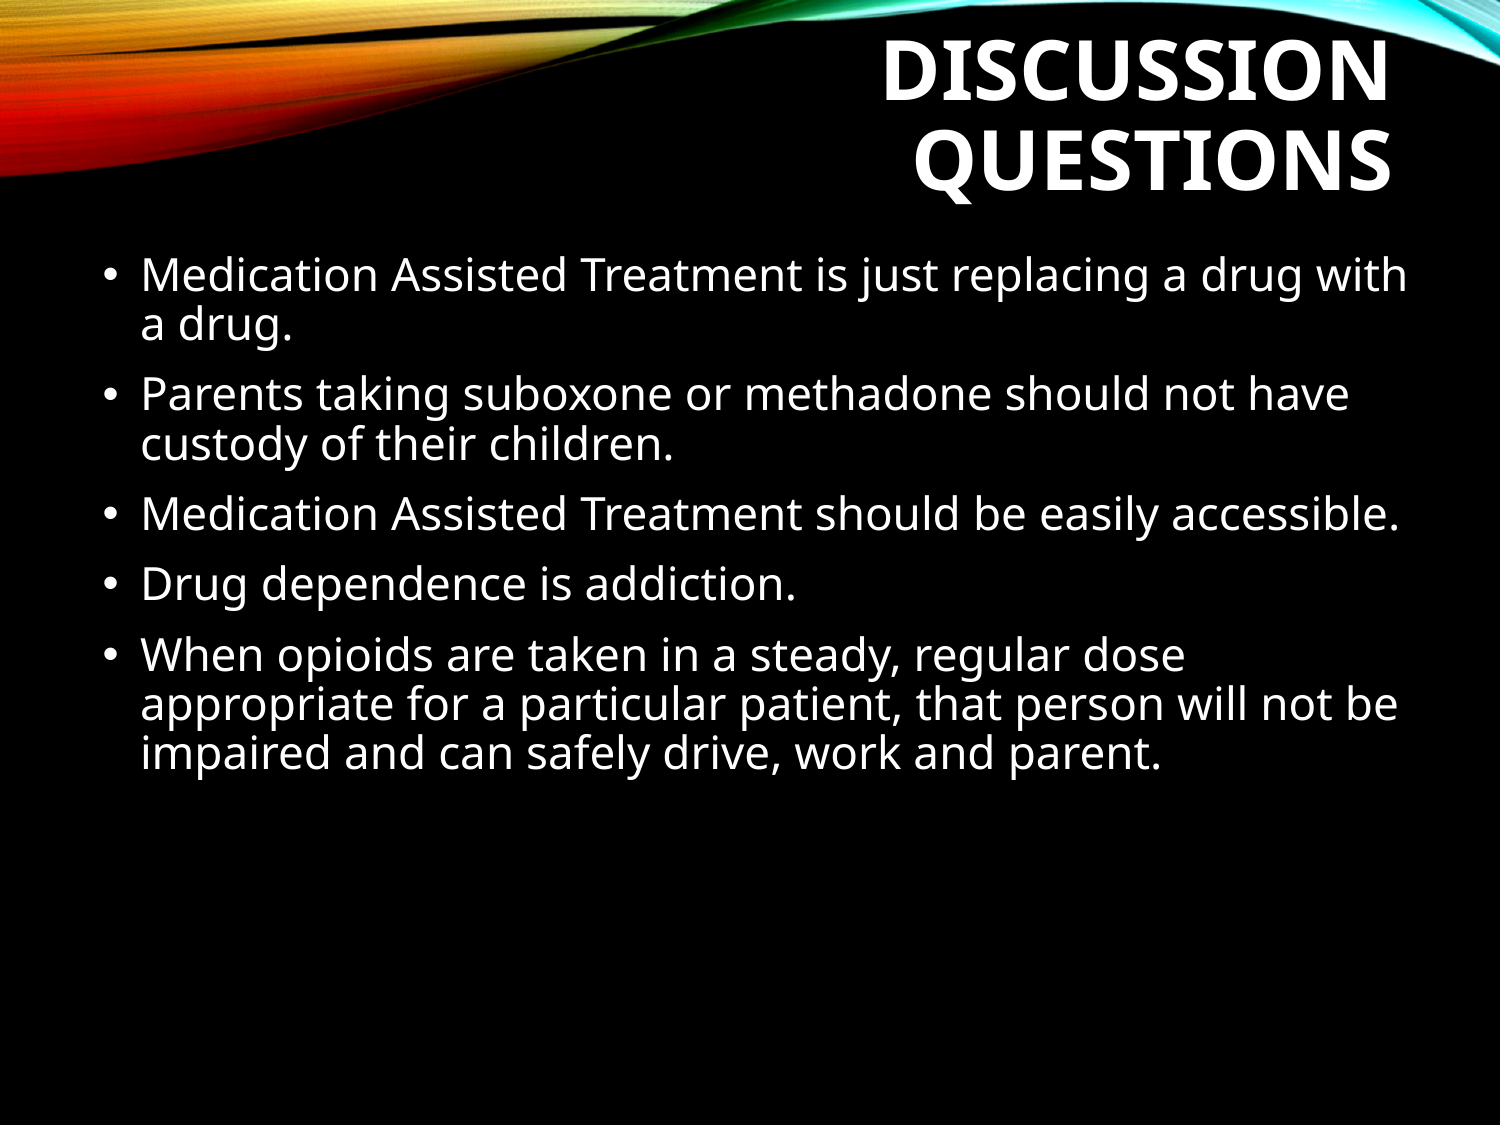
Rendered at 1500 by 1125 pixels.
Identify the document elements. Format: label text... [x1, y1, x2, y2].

picture [0, 0, 1500, 178]
title Discussion Questions [362, 12, 1409, 225]
list Medication Assisted Treatment is just replacing a drug with a drug. Parents taking suboxone or methadone should not have custody of their children. Medication Assisted Treatment should be easily accessible. Drug dependence is addiction. When opioids are taken in a steady, regular dose appropriate for a particular patient, that person will not be impaired and can safely drive, work and parent. [87, 244, 1438, 1013]
